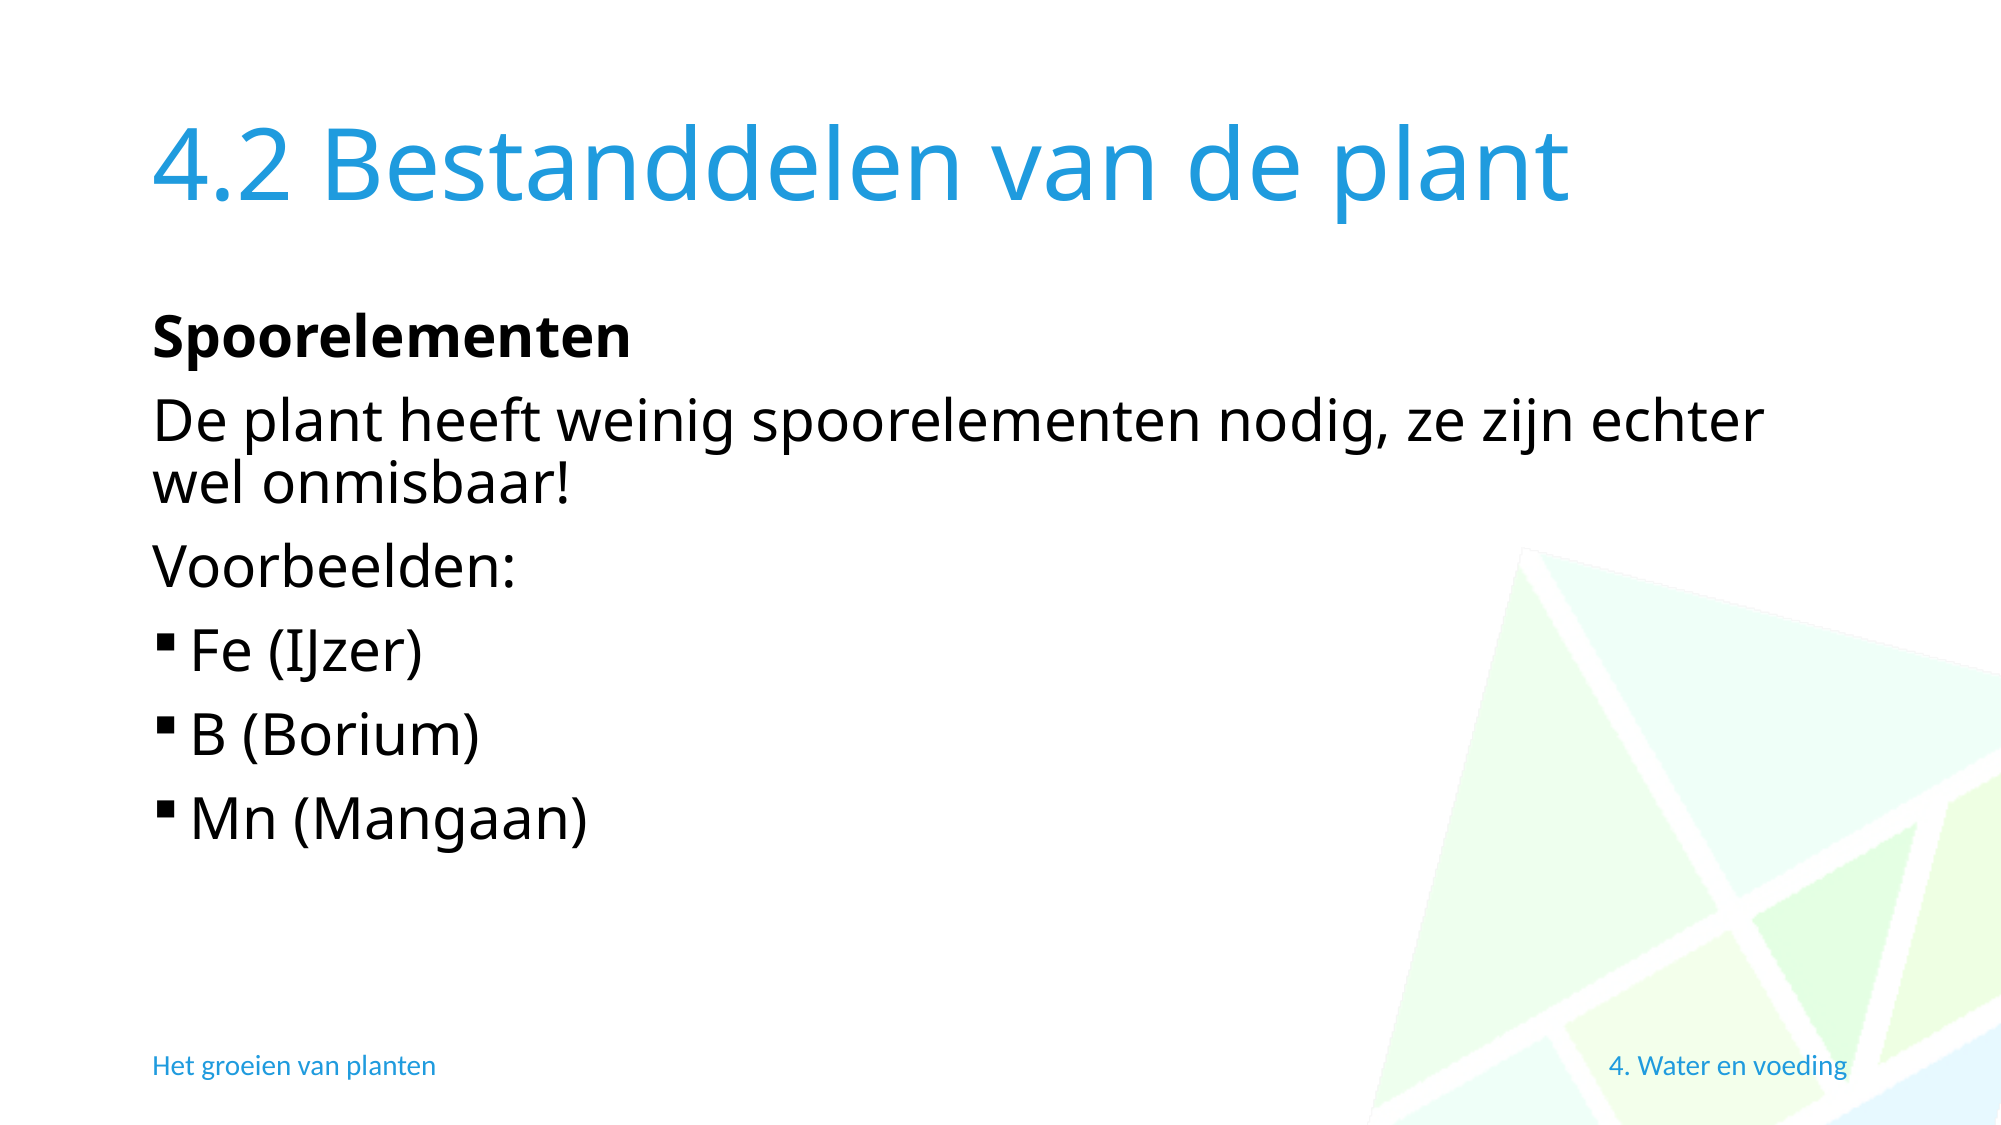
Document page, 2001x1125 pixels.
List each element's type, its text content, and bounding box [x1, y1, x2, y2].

list Het groeien van planten [137, 1042, 588, 1103]
title 4.2 Bestanddelen van de plant [137, 59, 1863, 278]
list Spoorelementen De plant heeft weinig spoorelementen nodig, ze zijn echter wel onmisbaar! Voorbeelden: Fe (IJzer) B (Borium) Mn (Mangaan) [137, 299, 1863, 1014]
list 4. Water en voeding [1412, 1042, 1863, 1103]
